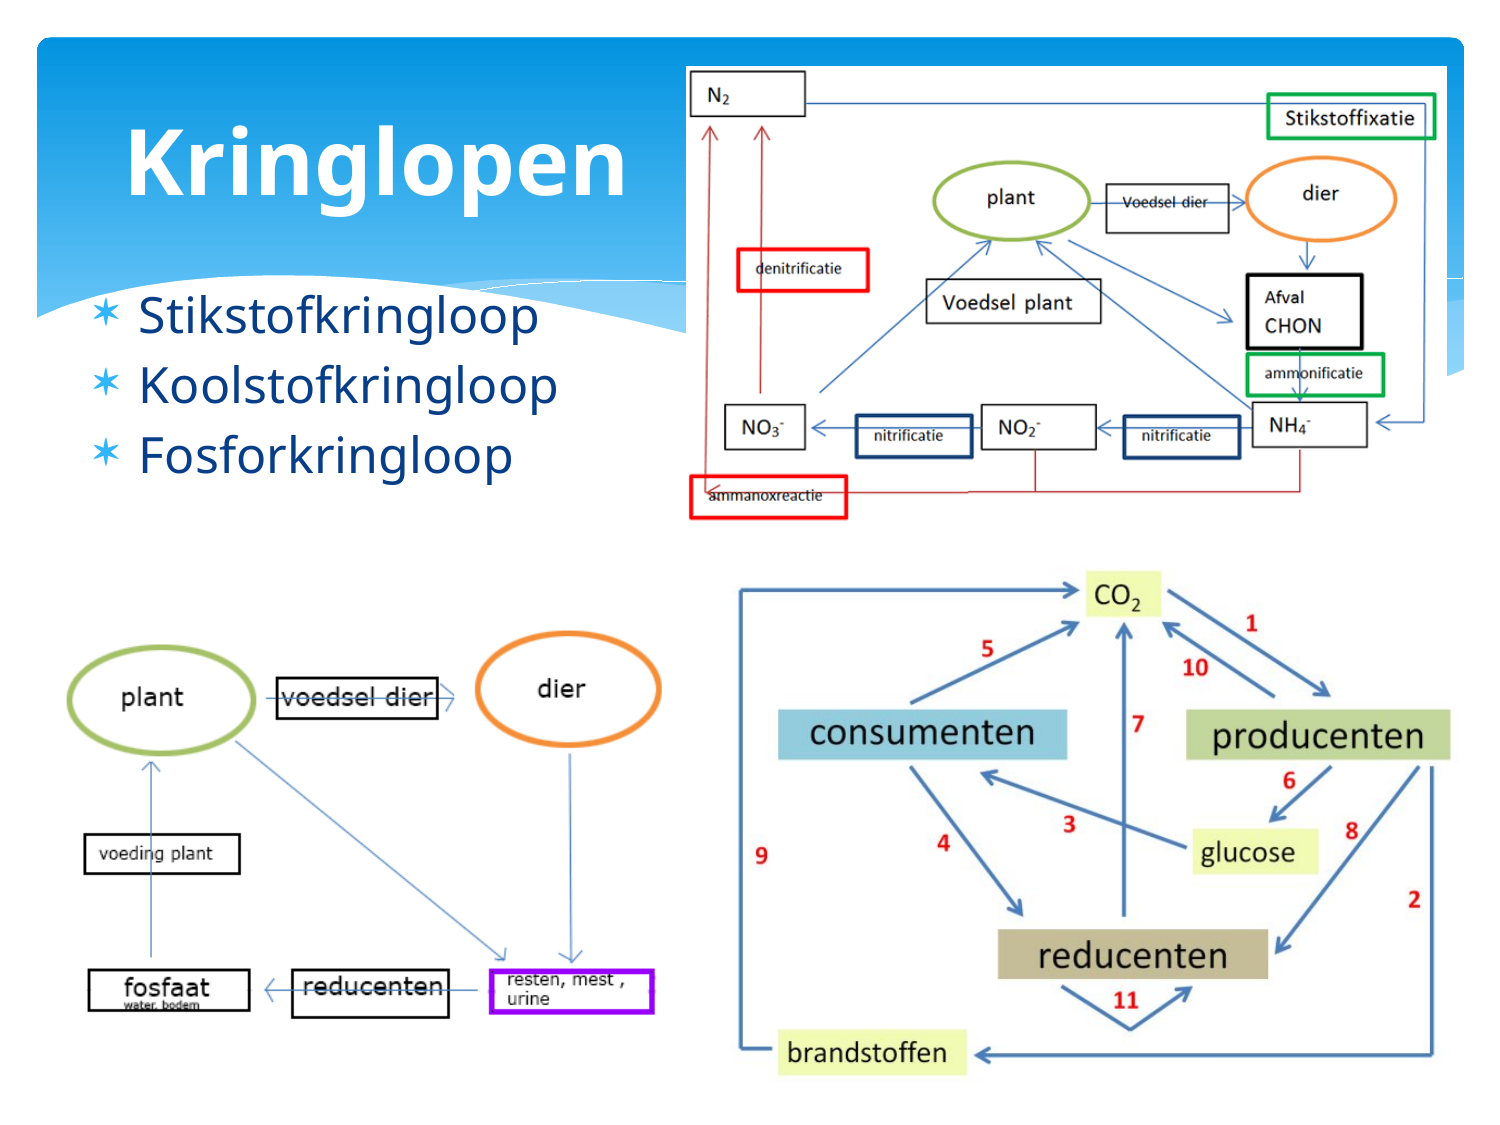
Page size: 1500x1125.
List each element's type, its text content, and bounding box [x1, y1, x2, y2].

picture [713, 550, 1471, 1092]
picture [52, 607, 687, 1047]
picture [686, 67, 1448, 528]
list Stikstofkringloop Koolstofkringloop Fosforkringloop [79, 276, 1295, 843]
title Kringlopen [75, 55, 680, 261]
